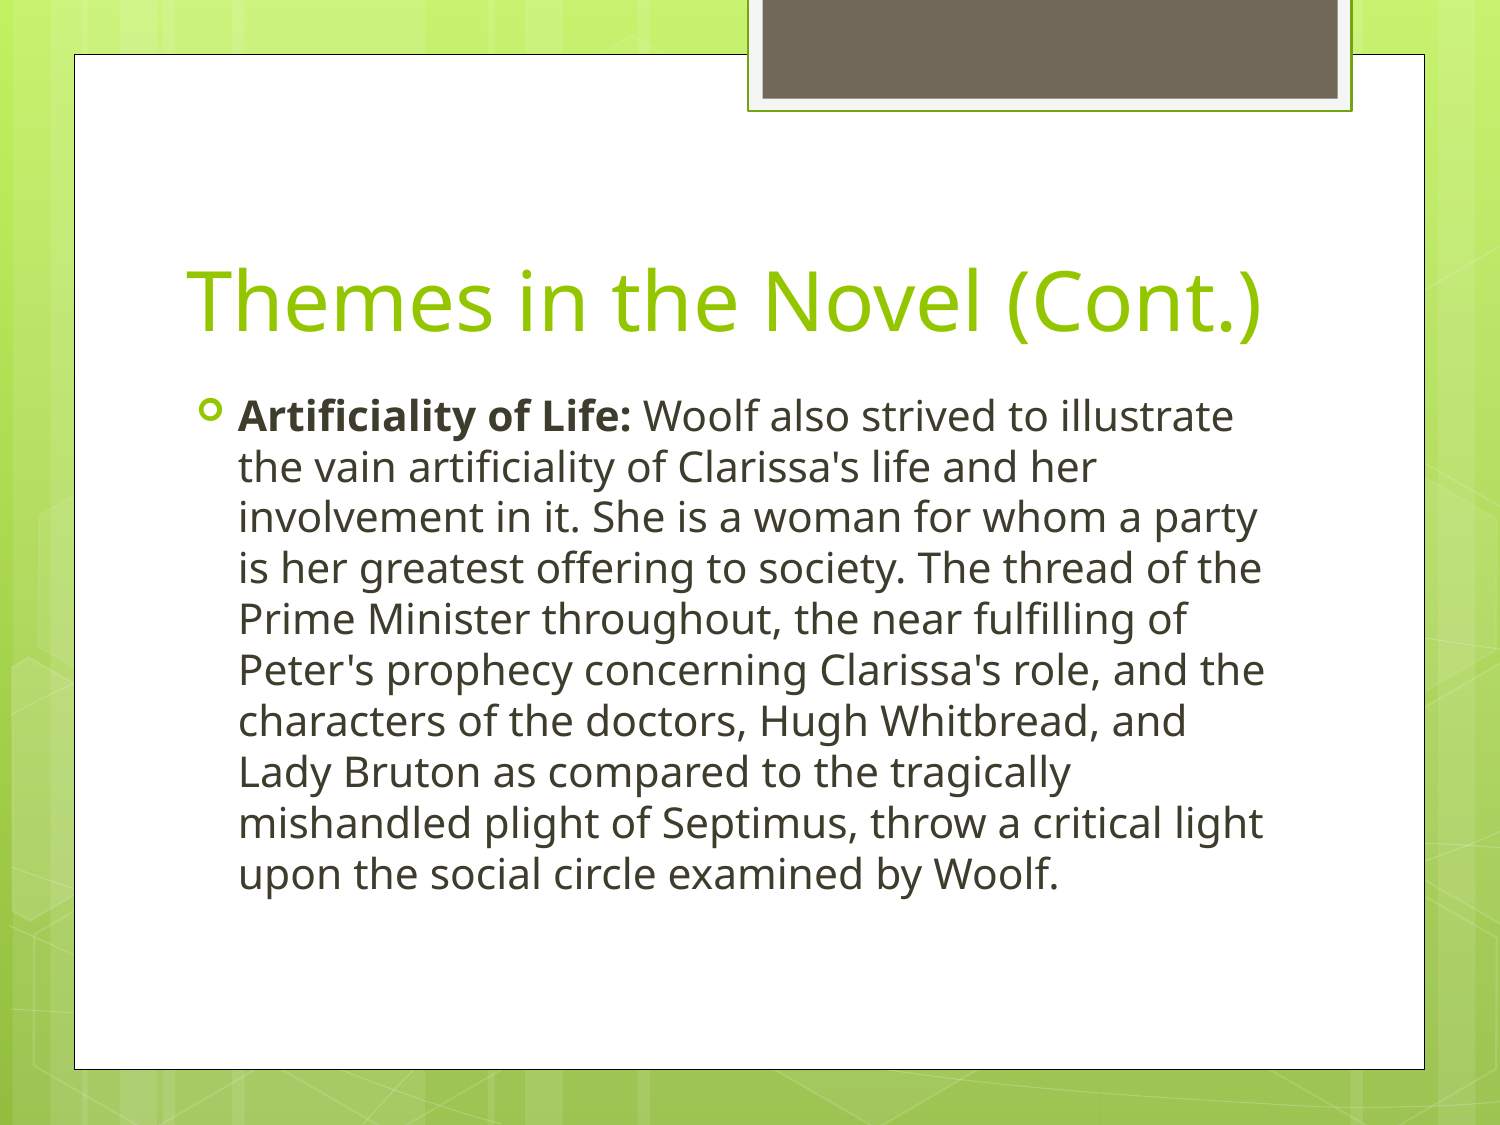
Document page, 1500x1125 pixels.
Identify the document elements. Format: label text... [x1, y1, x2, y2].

list Artificiality of Life: Woolf also strived to illustrate the vain artificiality of Clarissa's life and her involvement in it. She is a woman for whom a party is her greatest offering to society. The thread of the Prime Minister throughout, the near fulfilling of Peter's prophecy concerning Clarissa's role, and the characters of the doctors, Hugh Whitbread, and Lady Bruton as compared to the tragically mishandled plight of Septimus, throw a critical light upon the social circle examined by Woolf. [171, 381, 1283, 957]
title Themes in the Novel (Cont.) [171, 168, 1324, 357]
